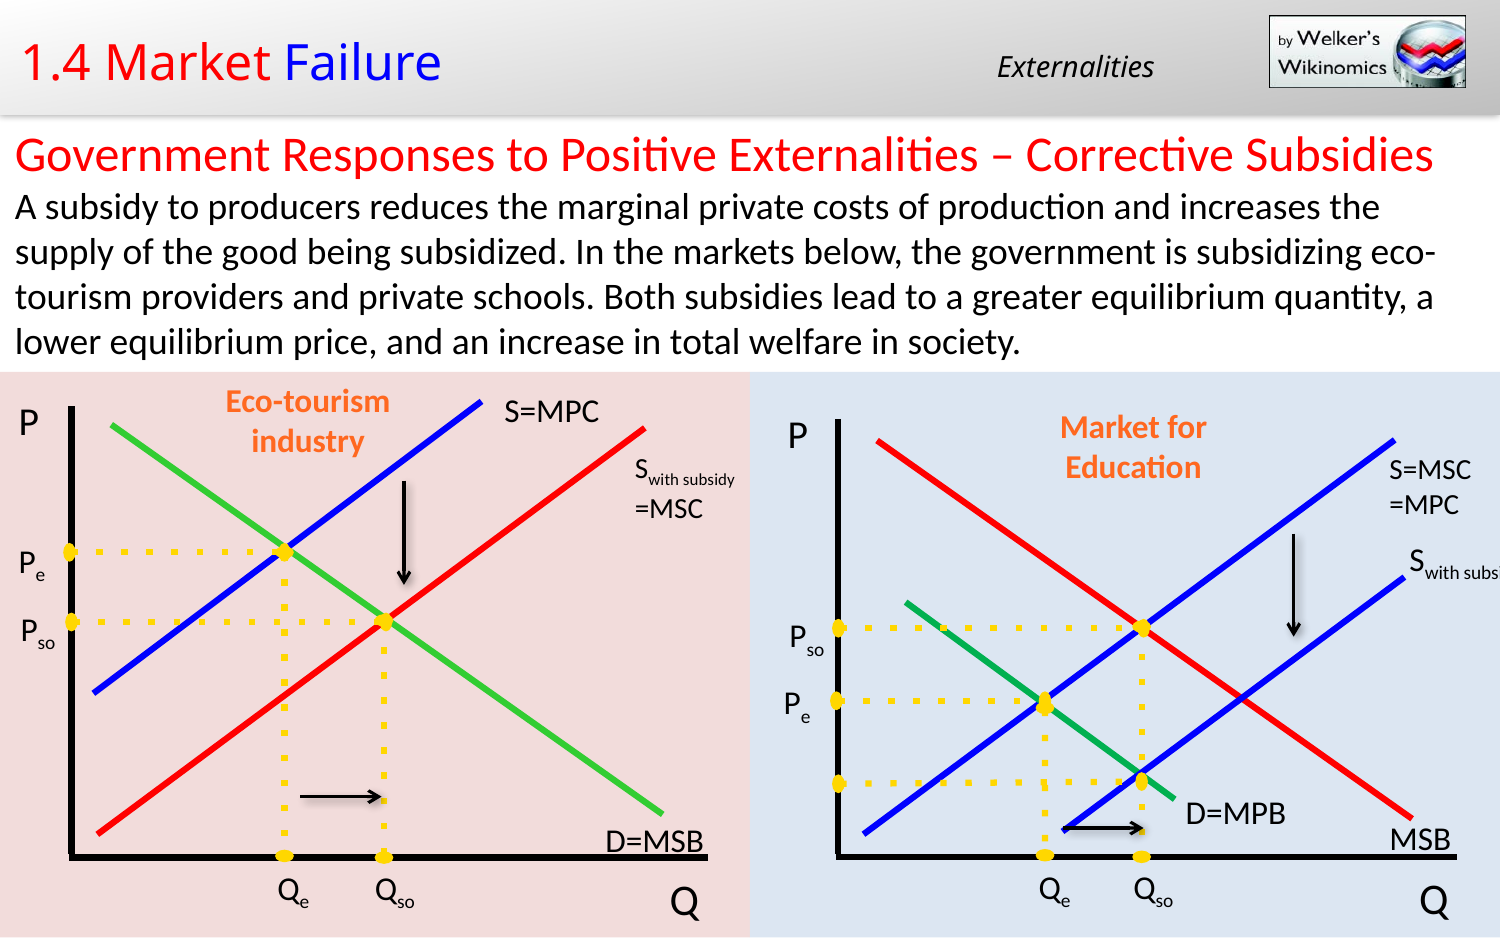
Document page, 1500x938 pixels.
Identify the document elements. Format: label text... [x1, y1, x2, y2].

text_box Government Responses to Positive Externalities – Corrective Subsidies A subsidy to producers reduces the marginal private costs of production and increases the supply of the good being subsidized. In the markets below, the government is subsidizing eco-tourism providers and private schools. Both subsidies lead to a greater equilibrium quantity, a lower equilibrium price, and an increase in total welfare in society. [0, 123, 1500, 370]
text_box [0, 371, 1500, 938]
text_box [0, 0, 1500, 115]
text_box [768, 397, 1500, 933]
